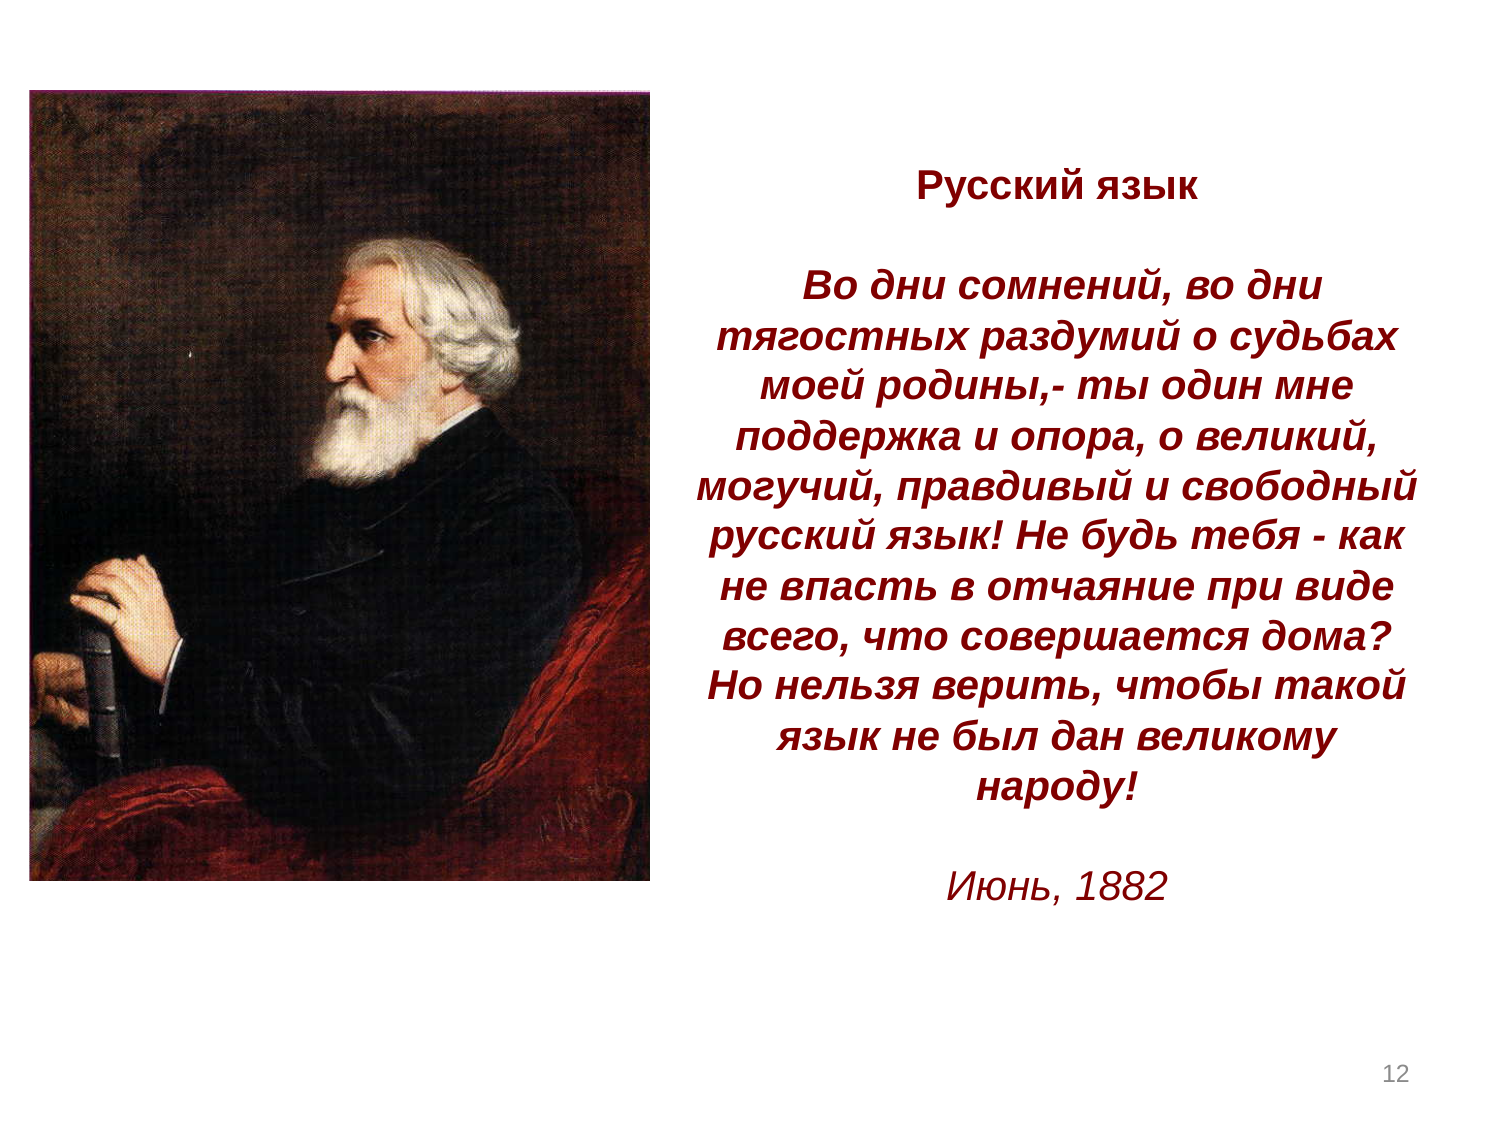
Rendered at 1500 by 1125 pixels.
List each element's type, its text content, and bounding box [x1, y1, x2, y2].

text_box Русский язык Во дни сомнений, во дни тягостных раздумий о судьбах моей родины,- ты один мне поддержка и опора, о великий, могучий, правдивый и свободный русский язык! Не будь тебя - как не впасть в отчаяние при виде всего, что совершается дома? Но нельзя верить, чтобы такой язык не был дан великому народу! Июнь, 1882 [679, 150, 1436, 916]
slide_number 12 [1074, 1042, 1425, 1103]
picture [29, 89, 651, 882]
